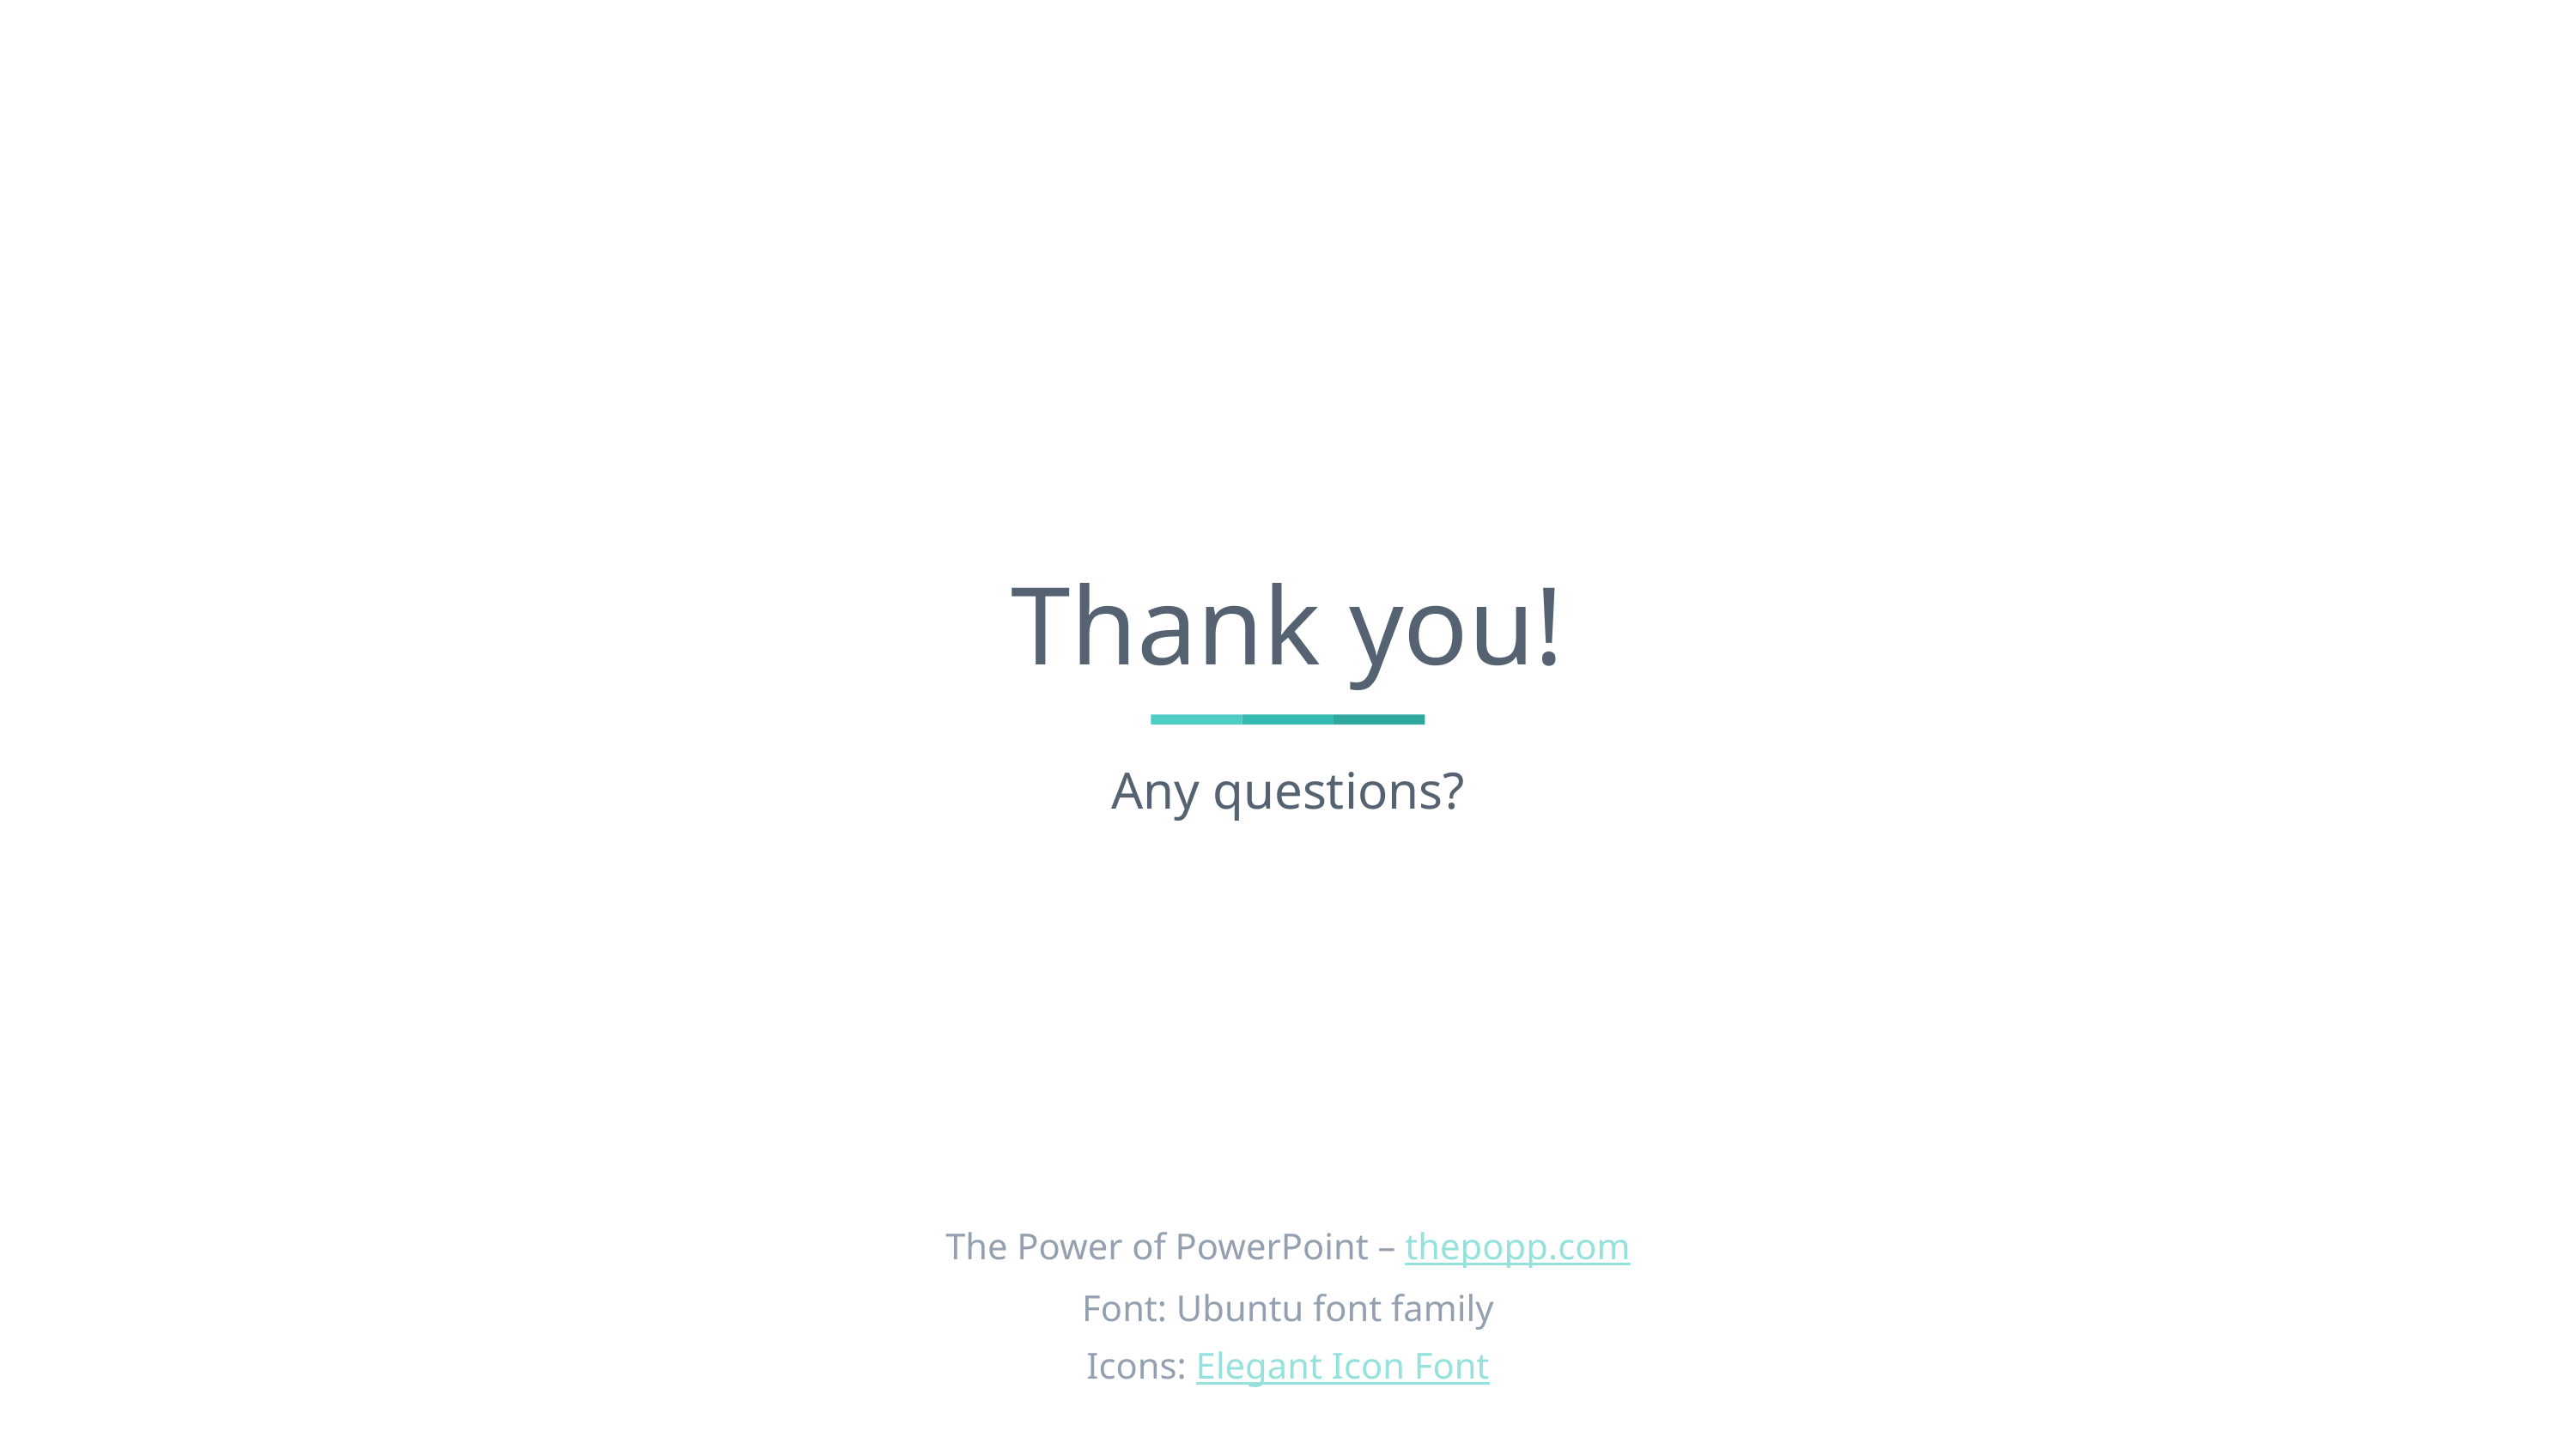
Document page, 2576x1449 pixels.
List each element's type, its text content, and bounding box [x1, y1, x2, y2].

title Thank you! [67, 513, 2509, 694]
list The Power of PowerPoint – thepopp.com Font: Ubuntu font family Icons: Elegant Icon Font [451, 1166, 2125, 1399]
list Any questions? [451, 753, 2125, 858]
